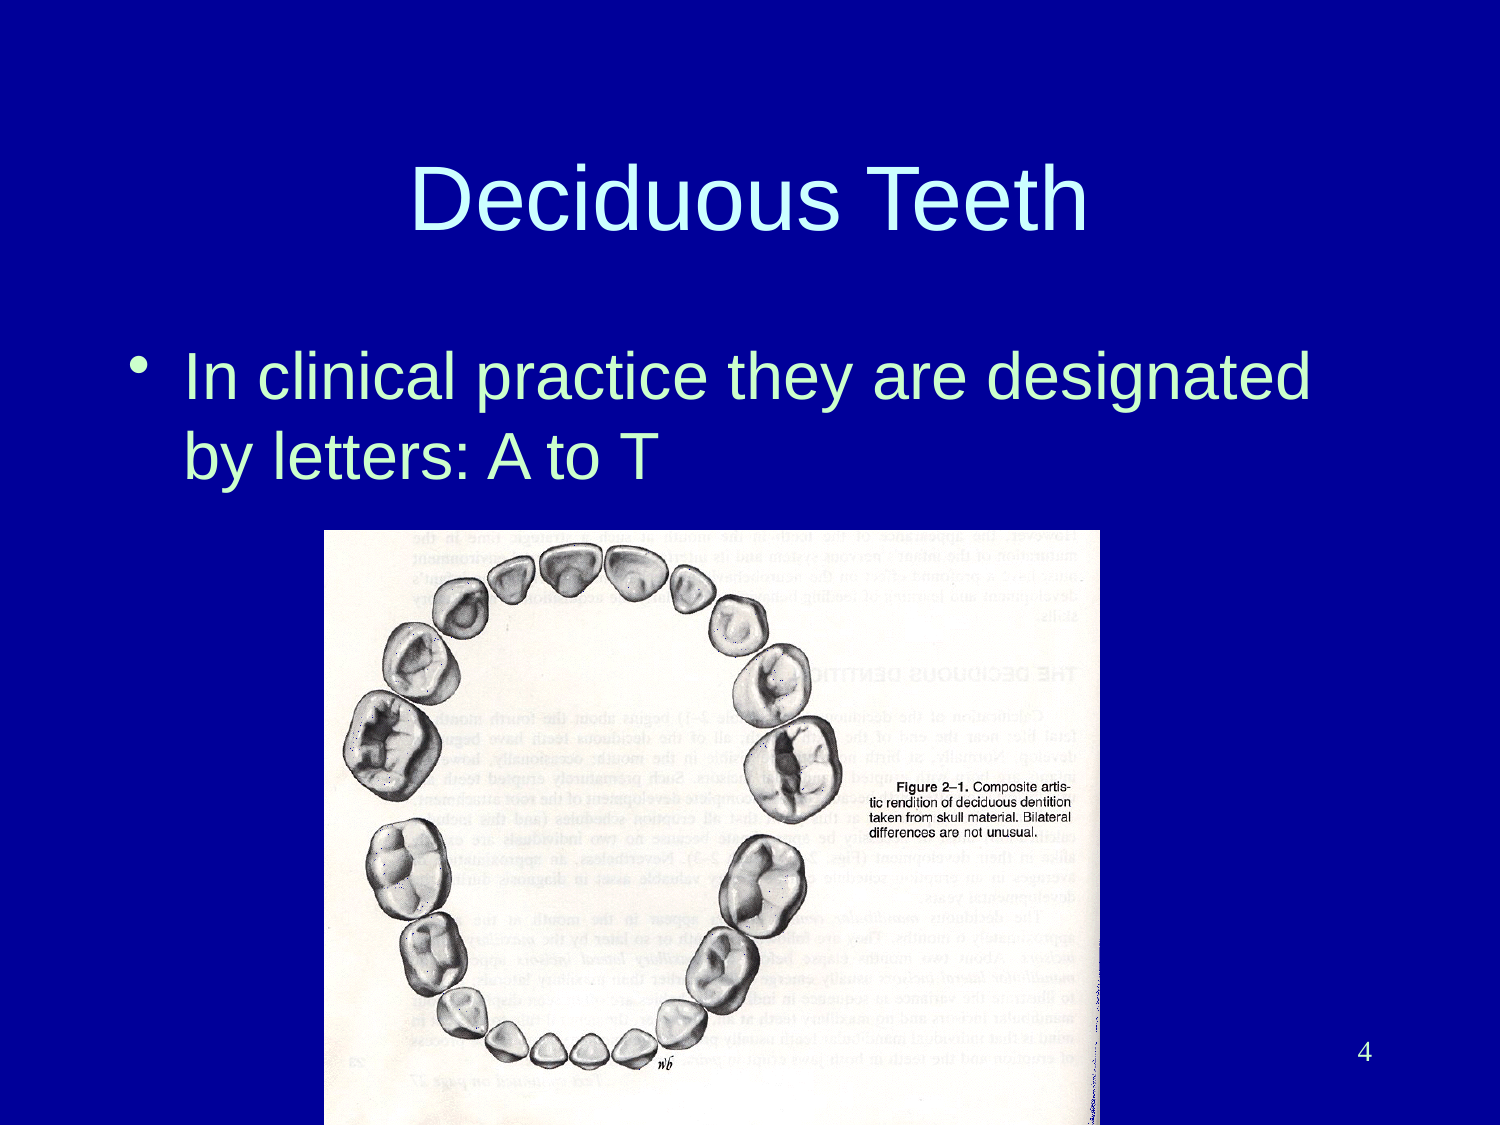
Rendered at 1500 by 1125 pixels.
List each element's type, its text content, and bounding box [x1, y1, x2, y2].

title Deciduous Teeth [112, 99, 1388, 288]
list In clinical practice they are designated by letters: A to T [112, 324, 1388, 1001]
slide_number 4 [1104, 1024, 1388, 1101]
picture [324, 530, 1101, 1125]
